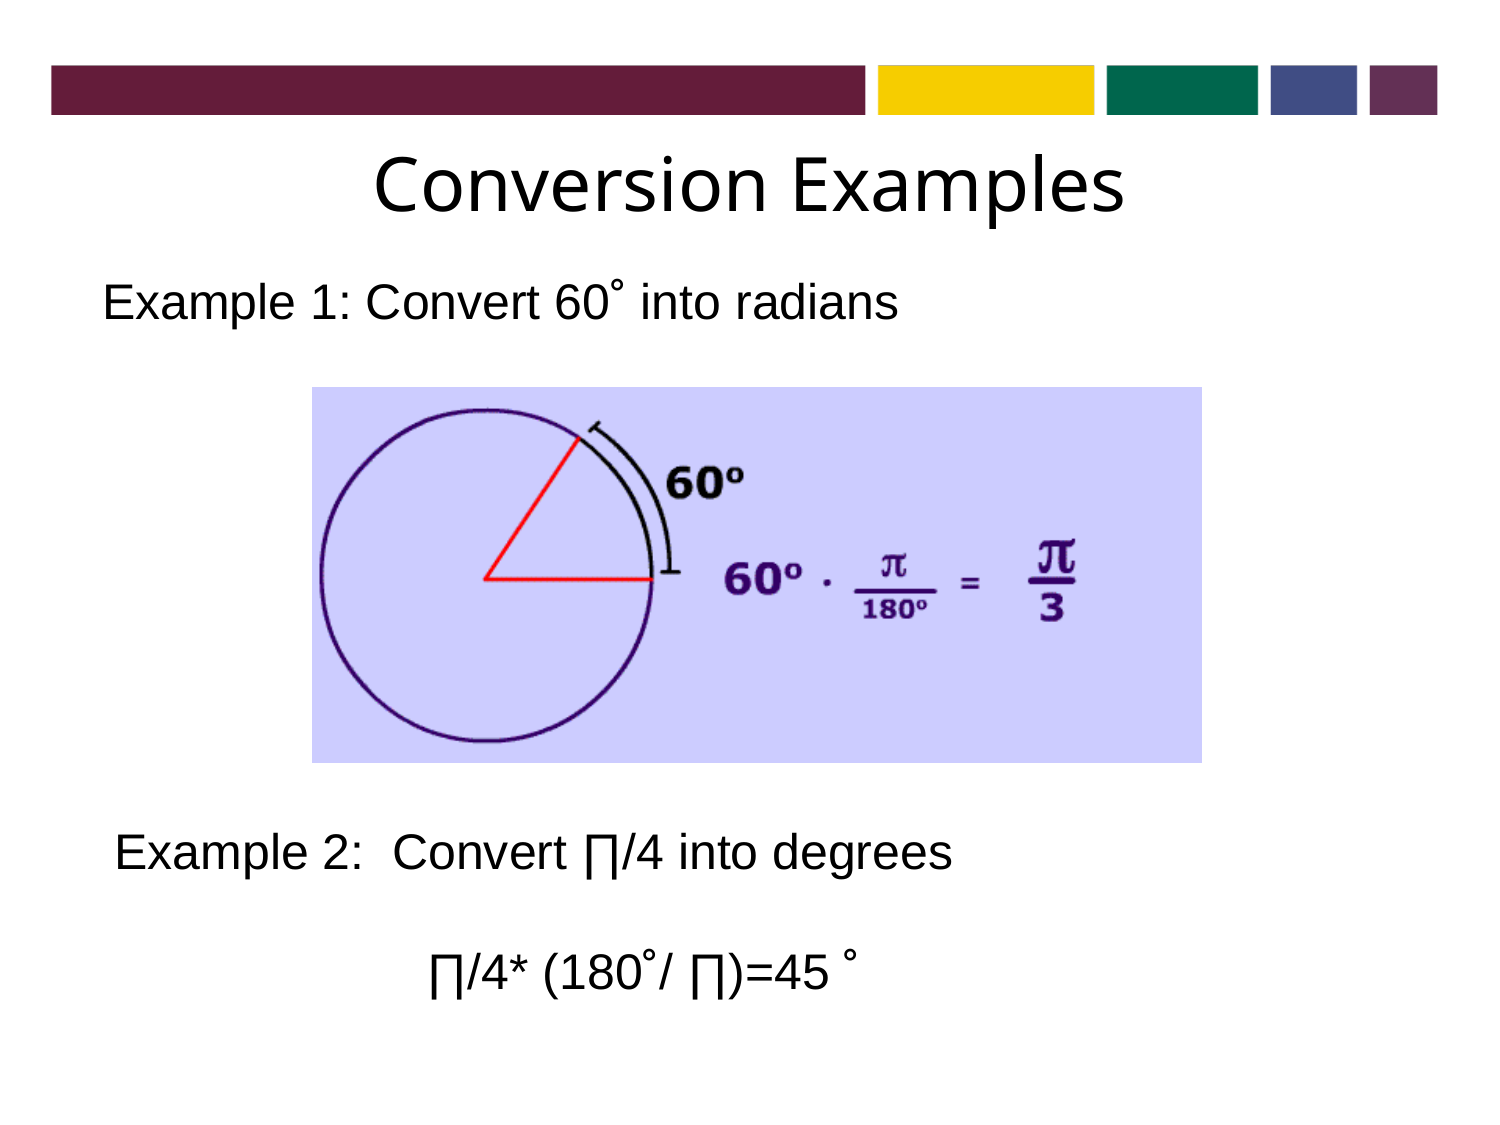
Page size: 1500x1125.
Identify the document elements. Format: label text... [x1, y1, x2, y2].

picture [37, 49, 1438, 116]
title Conversion Examples [75, 123, 1425, 275]
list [312, 387, 1202, 763]
text_box Example 1: Convert 60˚ into radians [87, 262, 1450, 338]
text_box Example 2: Convert ∏/4 into degrees ∏/4* (180˚/ ∏)=45 ˚ [99, 812, 1038, 1008]
